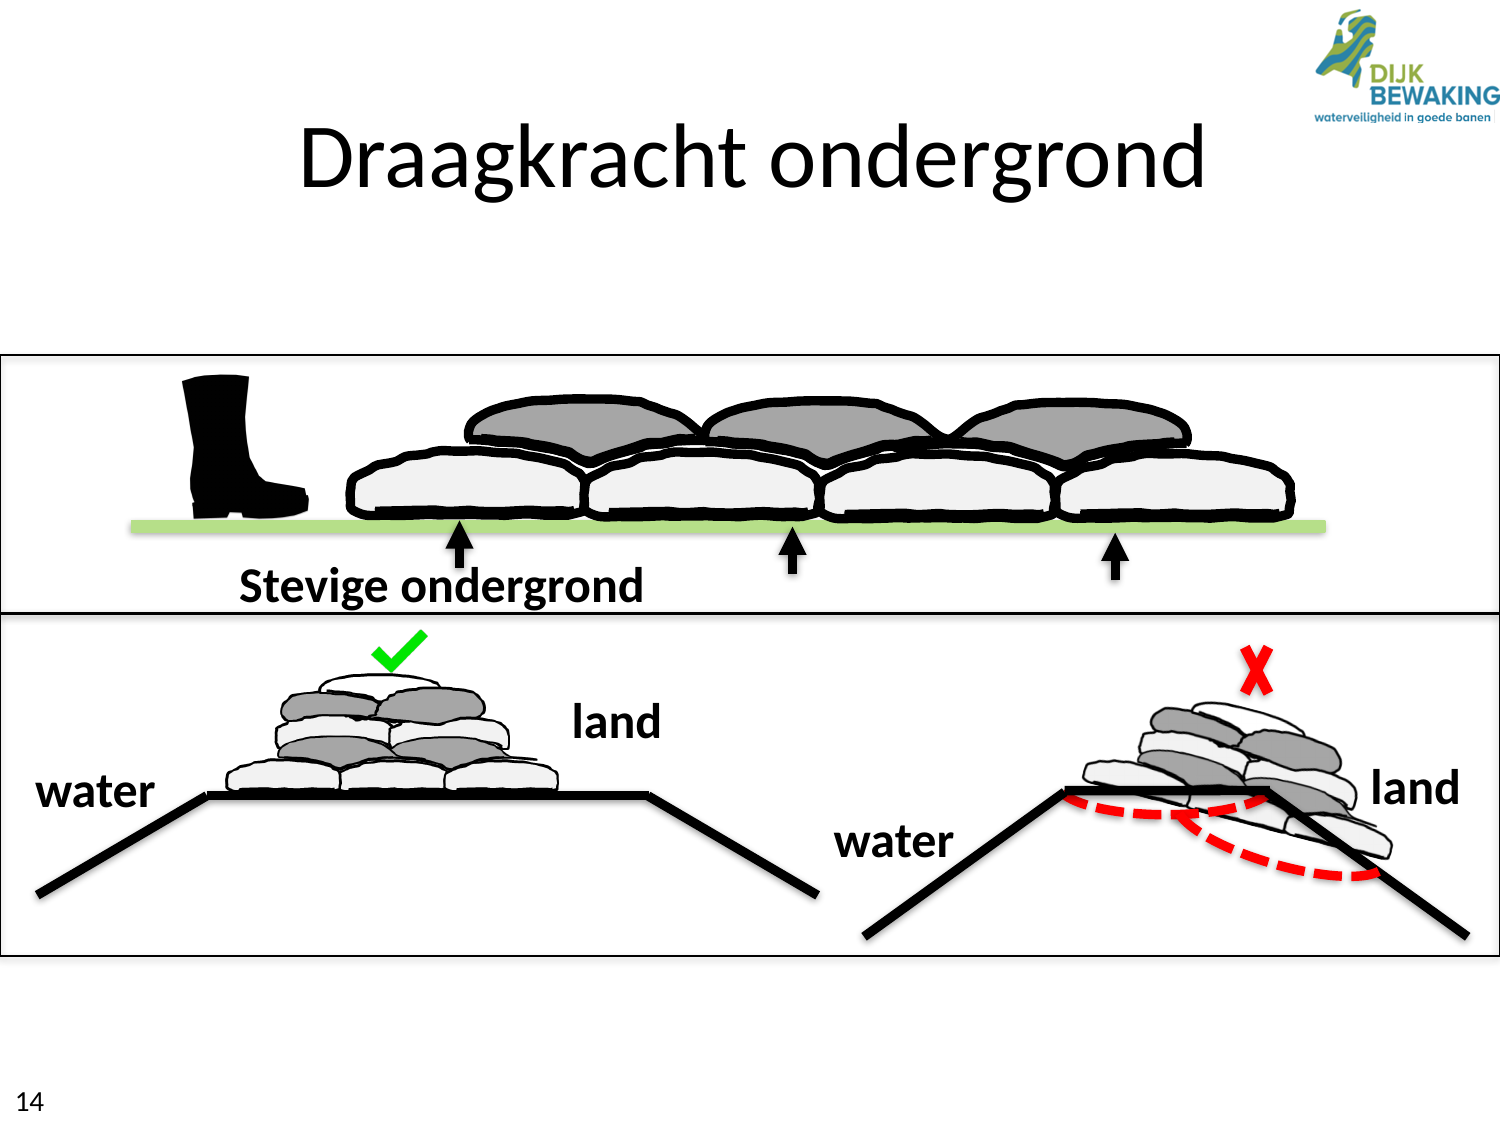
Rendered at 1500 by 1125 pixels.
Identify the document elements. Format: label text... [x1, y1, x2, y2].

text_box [894, 402, 1188, 468]
text_box water [20, 750, 220, 825]
picture [184, 372, 307, 522]
text_box [0, 354, 1500, 611]
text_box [704, 400, 895, 466]
picture [225, 629, 559, 793]
text_box [0, 622, 1500, 957]
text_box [1055, 453, 1292, 519]
text_box water [821, 799, 858, 875]
text_box Stevige ondergrond [224, 545, 741, 610]
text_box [583, 472, 814, 518]
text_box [349, 450, 578, 516]
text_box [36, 795, 818, 896]
title Draagkracht ondergrond [110, 88, 1398, 276]
text_box [1239, 644, 1274, 697]
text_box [819, 474, 1050, 519]
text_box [468, 398, 762, 465]
picture [1089, 709, 1409, 753]
text_box land [1413, 747, 1500, 823]
picture [1303, 2, 1500, 123]
text_box land [565, 681, 915, 756]
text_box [863, 753, 1468, 938]
slide_number 14 [0, 1074, 163, 1125]
